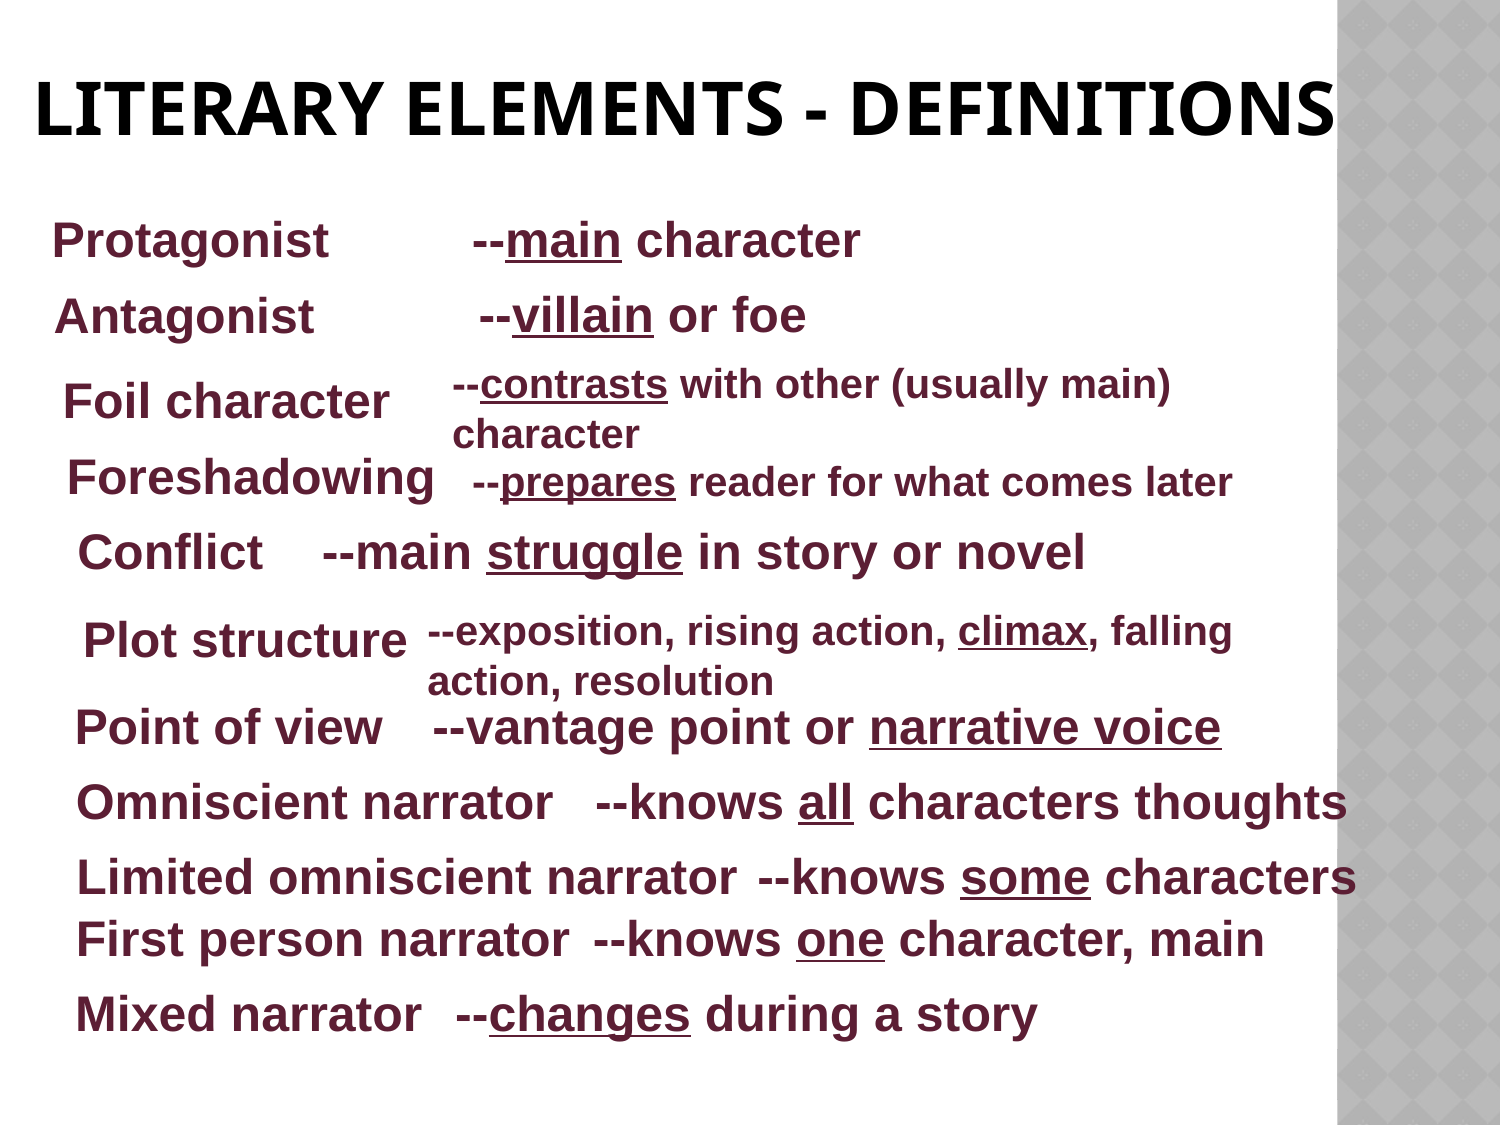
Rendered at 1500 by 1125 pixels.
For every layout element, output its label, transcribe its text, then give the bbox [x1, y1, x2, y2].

text_box --main struggle in story or novel [307, 511, 1102, 587]
text_box --vantage point or narrative voice [417, 687, 1237, 763]
text_box Mixed narrator [60, 974, 438, 1049]
text_box Conflict [62, 512, 279, 588]
text_box --knows all characters thoughts [580, 761, 1364, 837]
text_box Limited omniscient narrator [61, 836, 742, 899]
text_box --main character [457, 199, 876, 275]
text_box Protagonist [36, 199, 345, 275]
text_box --knows some characters [742, 836, 1373, 912]
text_box --contrasts with other (usually main) character [437, 349, 1314, 465]
text_box --changes during a story [440, 974, 1068, 1049]
text_box Omniscient narrator [61, 761, 569, 836]
text_box --knows one character, main [578, 899, 1281, 974]
text_box Foil character [47, 361, 406, 437]
text_box Foreshadowing [51, 437, 451, 513]
text_box Antagonist [38, 275, 330, 351]
text_box --prepares reader for what comes later [457, 446, 1249, 512]
text_box First person narrator [61, 899, 578, 974]
text_box --exposition, rising action, climax, falling action, resolution [412, 596, 1314, 712]
text_box Plot structure [68, 599, 412, 675]
text_box --villain or foe [463, 274, 822, 349]
text_box Point of view [59, 686, 399, 762]
title Literary elements - definitions [24, 37, 1350, 151]
